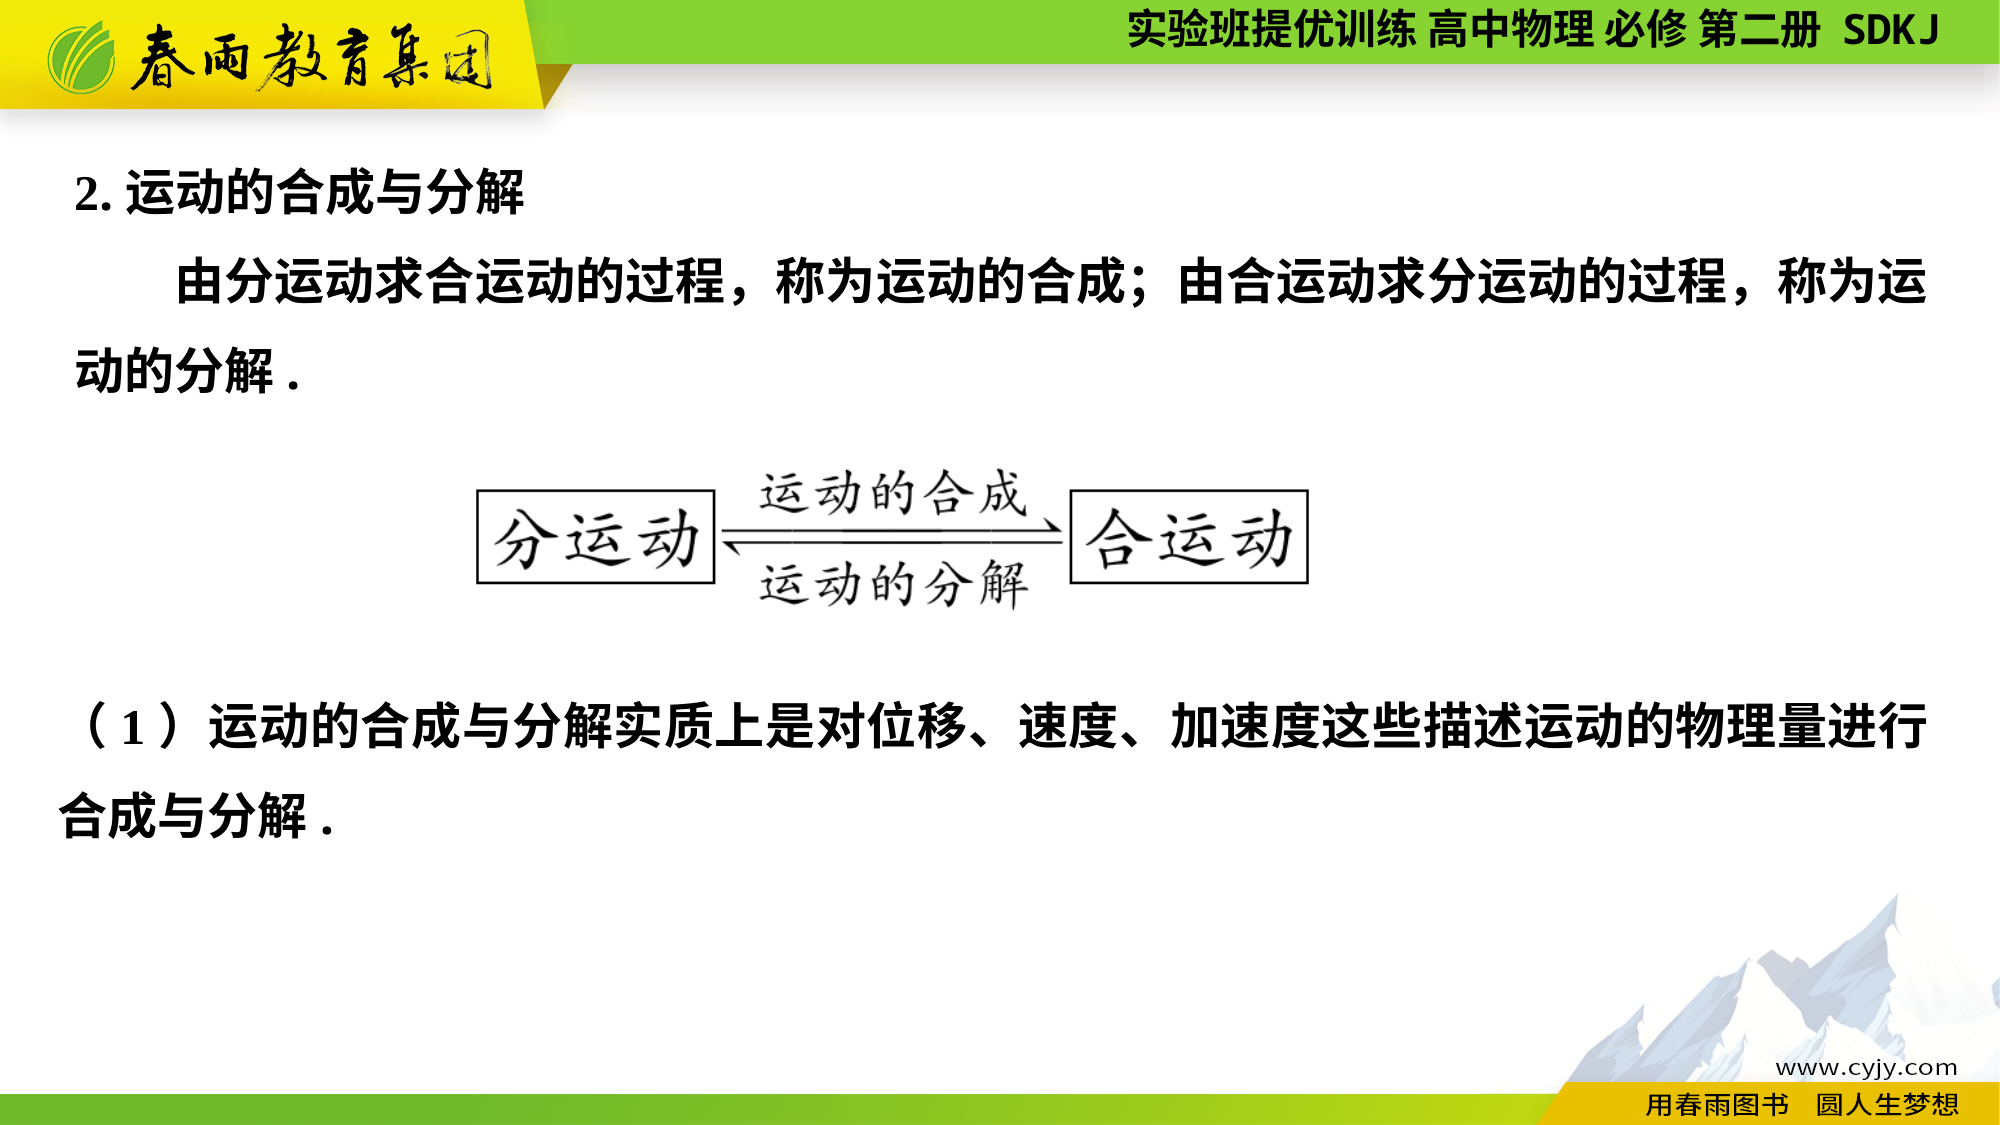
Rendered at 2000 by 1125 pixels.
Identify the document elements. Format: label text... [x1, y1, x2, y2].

list 2.运动的合成与分解 由分运动求合运动的过程，称为运动的合成；由合运动求分运动的过程，称为运动的分解. [59, 122, 1944, 399]
text_box （1）运动的合成与分解实质上是对位移、速度、加速度这些描述运动的物理量进行合成与分解. [42, 656, 1944, 852]
picture [0, 0, 2000, 1125]
